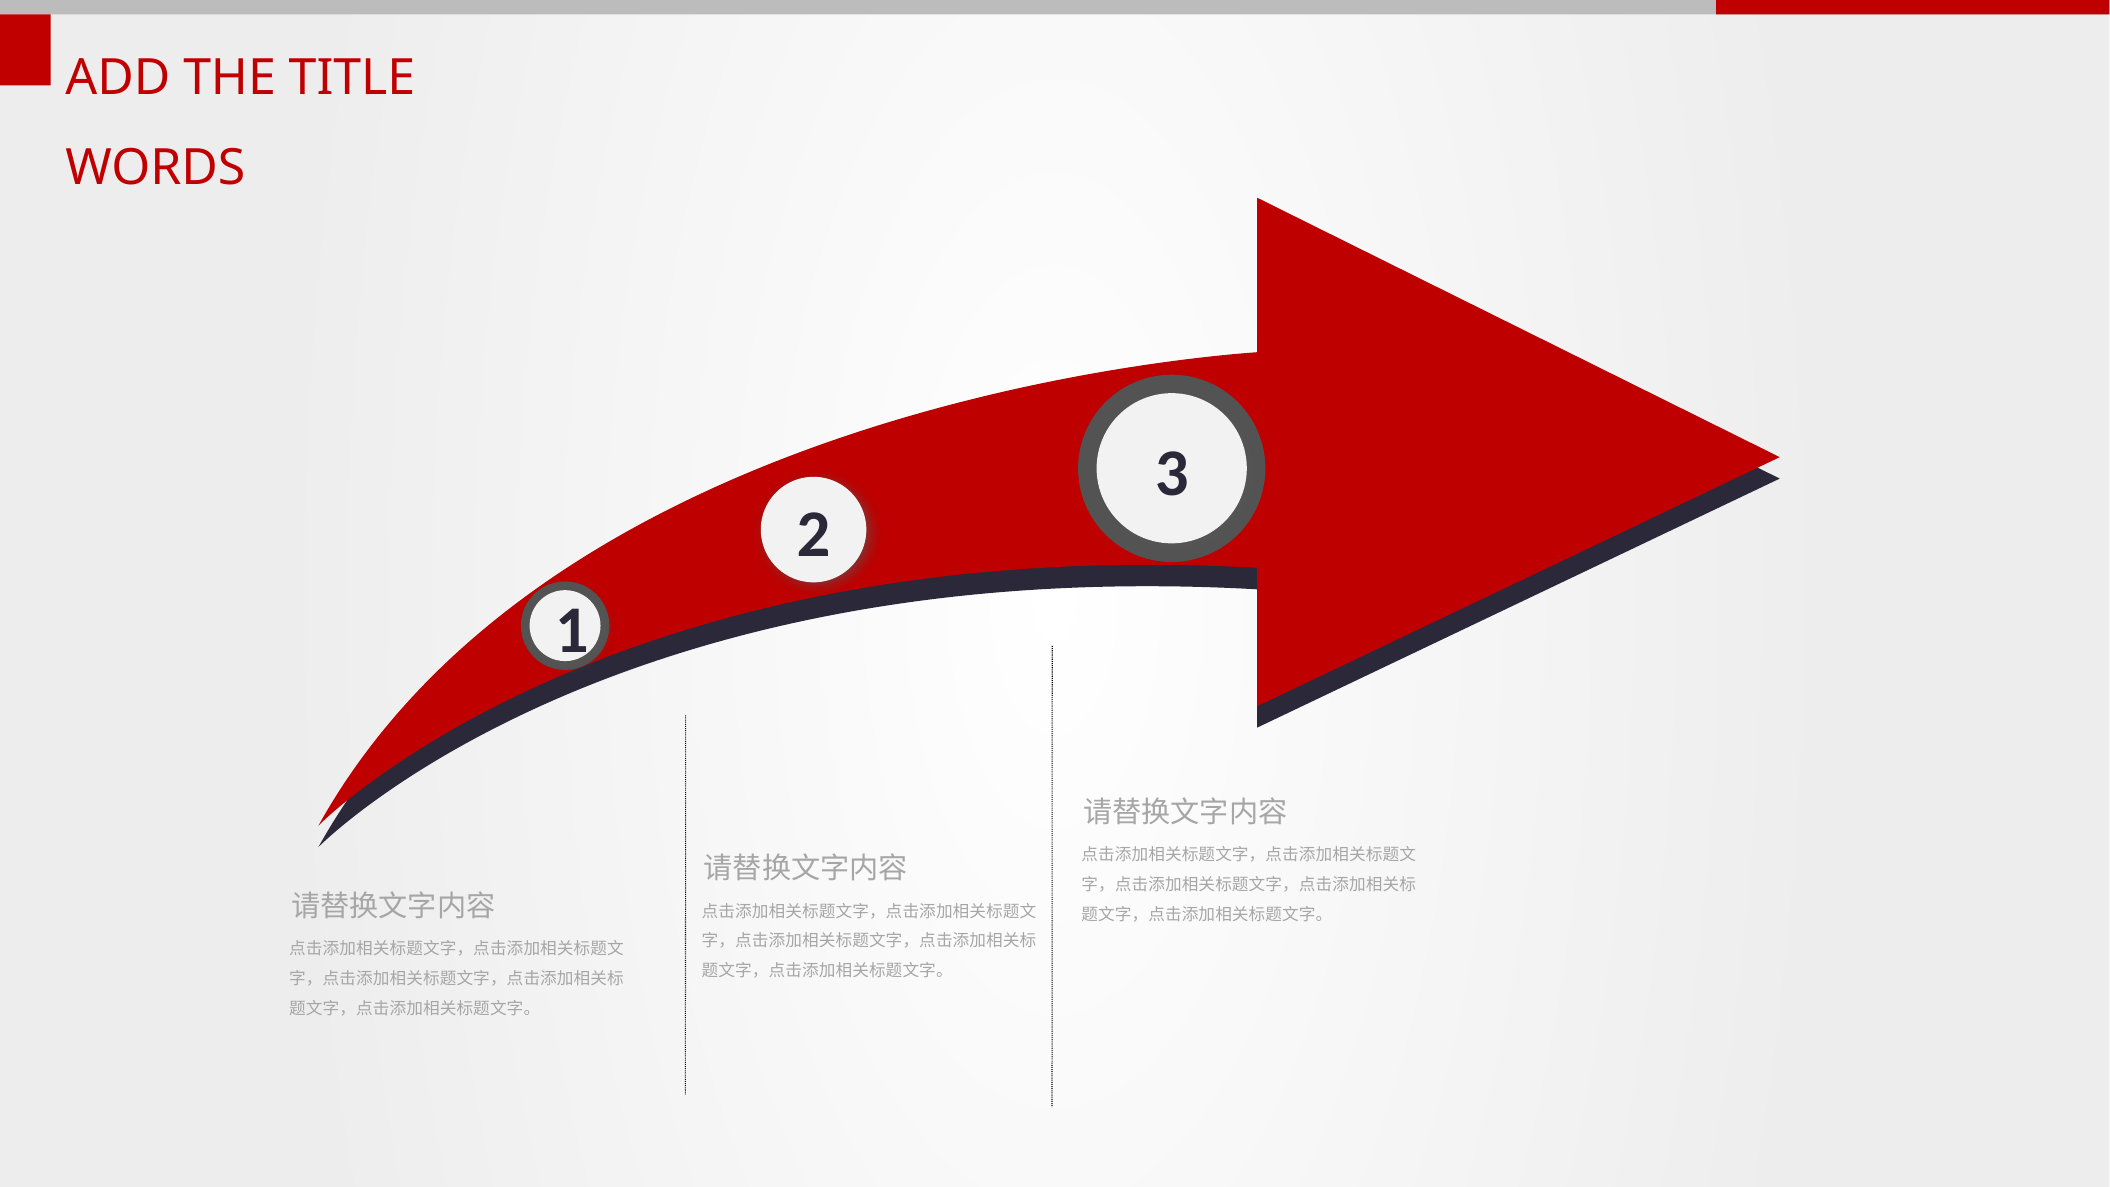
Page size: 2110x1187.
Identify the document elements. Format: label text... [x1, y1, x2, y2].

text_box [1078, 374, 1266, 562]
text_box 点击添加相关标题文字，点击添加相关标题文字，点击添加相关标题文字，点击添加相关标题文字，点击添加相关标题文字。 [1067, 847, 1446, 932]
text_box [0, 15, 50, 86]
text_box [0, 0, 2110, 15]
text_box 请替换文字内容 [687, 847, 1067, 892]
picture [0, 15, 2110, 1187]
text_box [747, 463, 880, 596]
text_box 请替换文字内容 [275, 871, 674, 930]
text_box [520, 581, 610, 670]
text_box 点击添加相关标题文字，点击添加相关标题文字，点击添加相关标题文字，点击添加相关标题文字，点击添加相关标题文字。 [687, 892, 1066, 988]
text_box 点击添加相关标题文字，点击添加相关标题文字，点击添加相关标题文字，点击添加相关标题文字，点击添加相关标题文字。 [275, 930, 653, 1025]
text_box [318, 197, 1780, 847]
text_box ADD THE TITLE WORDS [50, 15, 583, 202]
